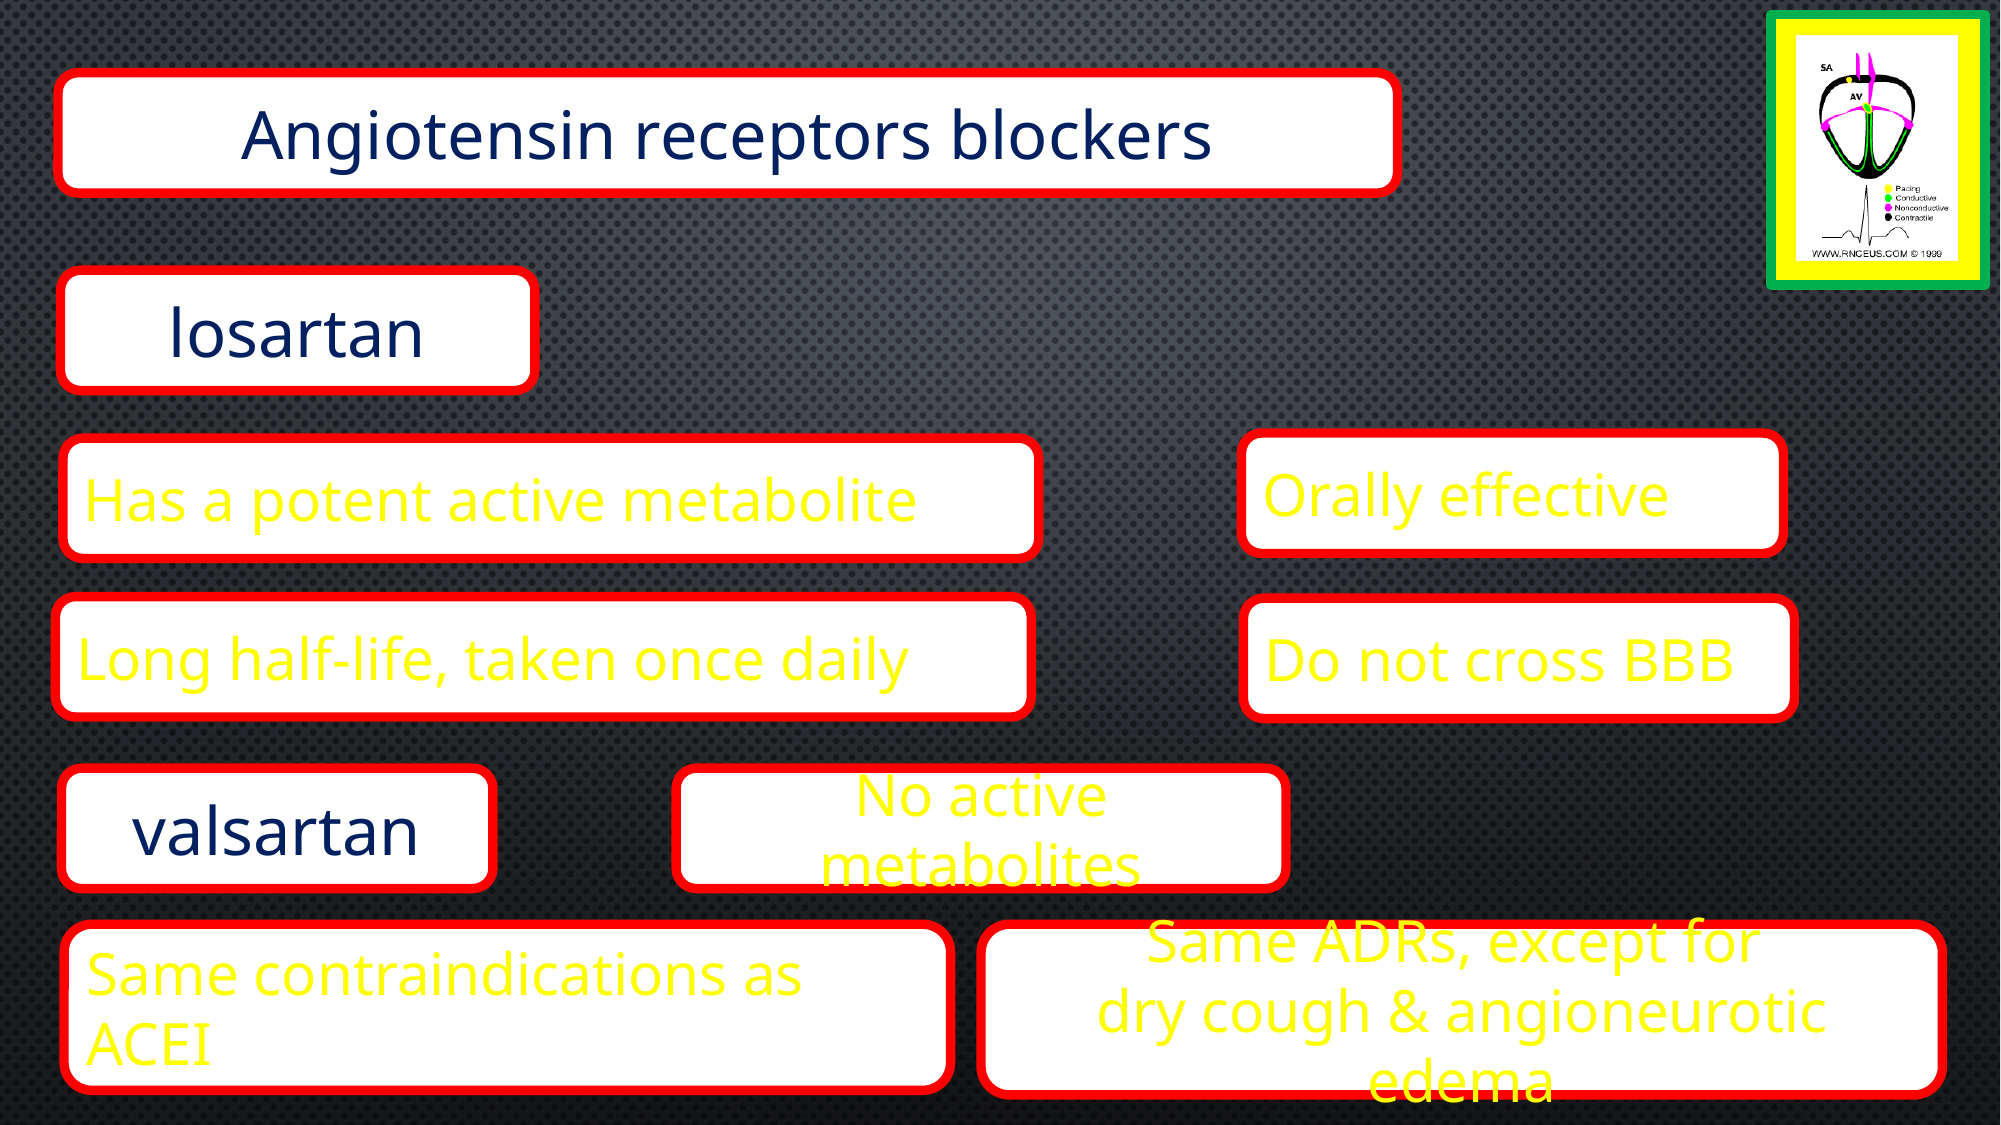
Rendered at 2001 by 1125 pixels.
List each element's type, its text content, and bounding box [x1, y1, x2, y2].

text_box Long half-life, taken once daily [53, 595, 1033, 719]
text_box Orally effective [1239, 431, 1786, 556]
text_box [1770, 13, 1987, 287]
text_box Angiotensin receptors blockers [56, 71, 1400, 195]
text_box No active metabolites [674, 766, 1288, 891]
text_box Same contraindications as ACEI [62, 922, 953, 1092]
picture [1795, 35, 1959, 261]
text_box Has a potent active metabolite [61, 436, 1041, 561]
text_box Do not cross BBB [1241, 596, 1797, 721]
text_box losartan [58, 268, 537, 393]
text_box valsartan [59, 766, 495, 891]
text_box Same ADRs, except for dry cough & angioneurotic edema [979, 922, 1945, 1097]
